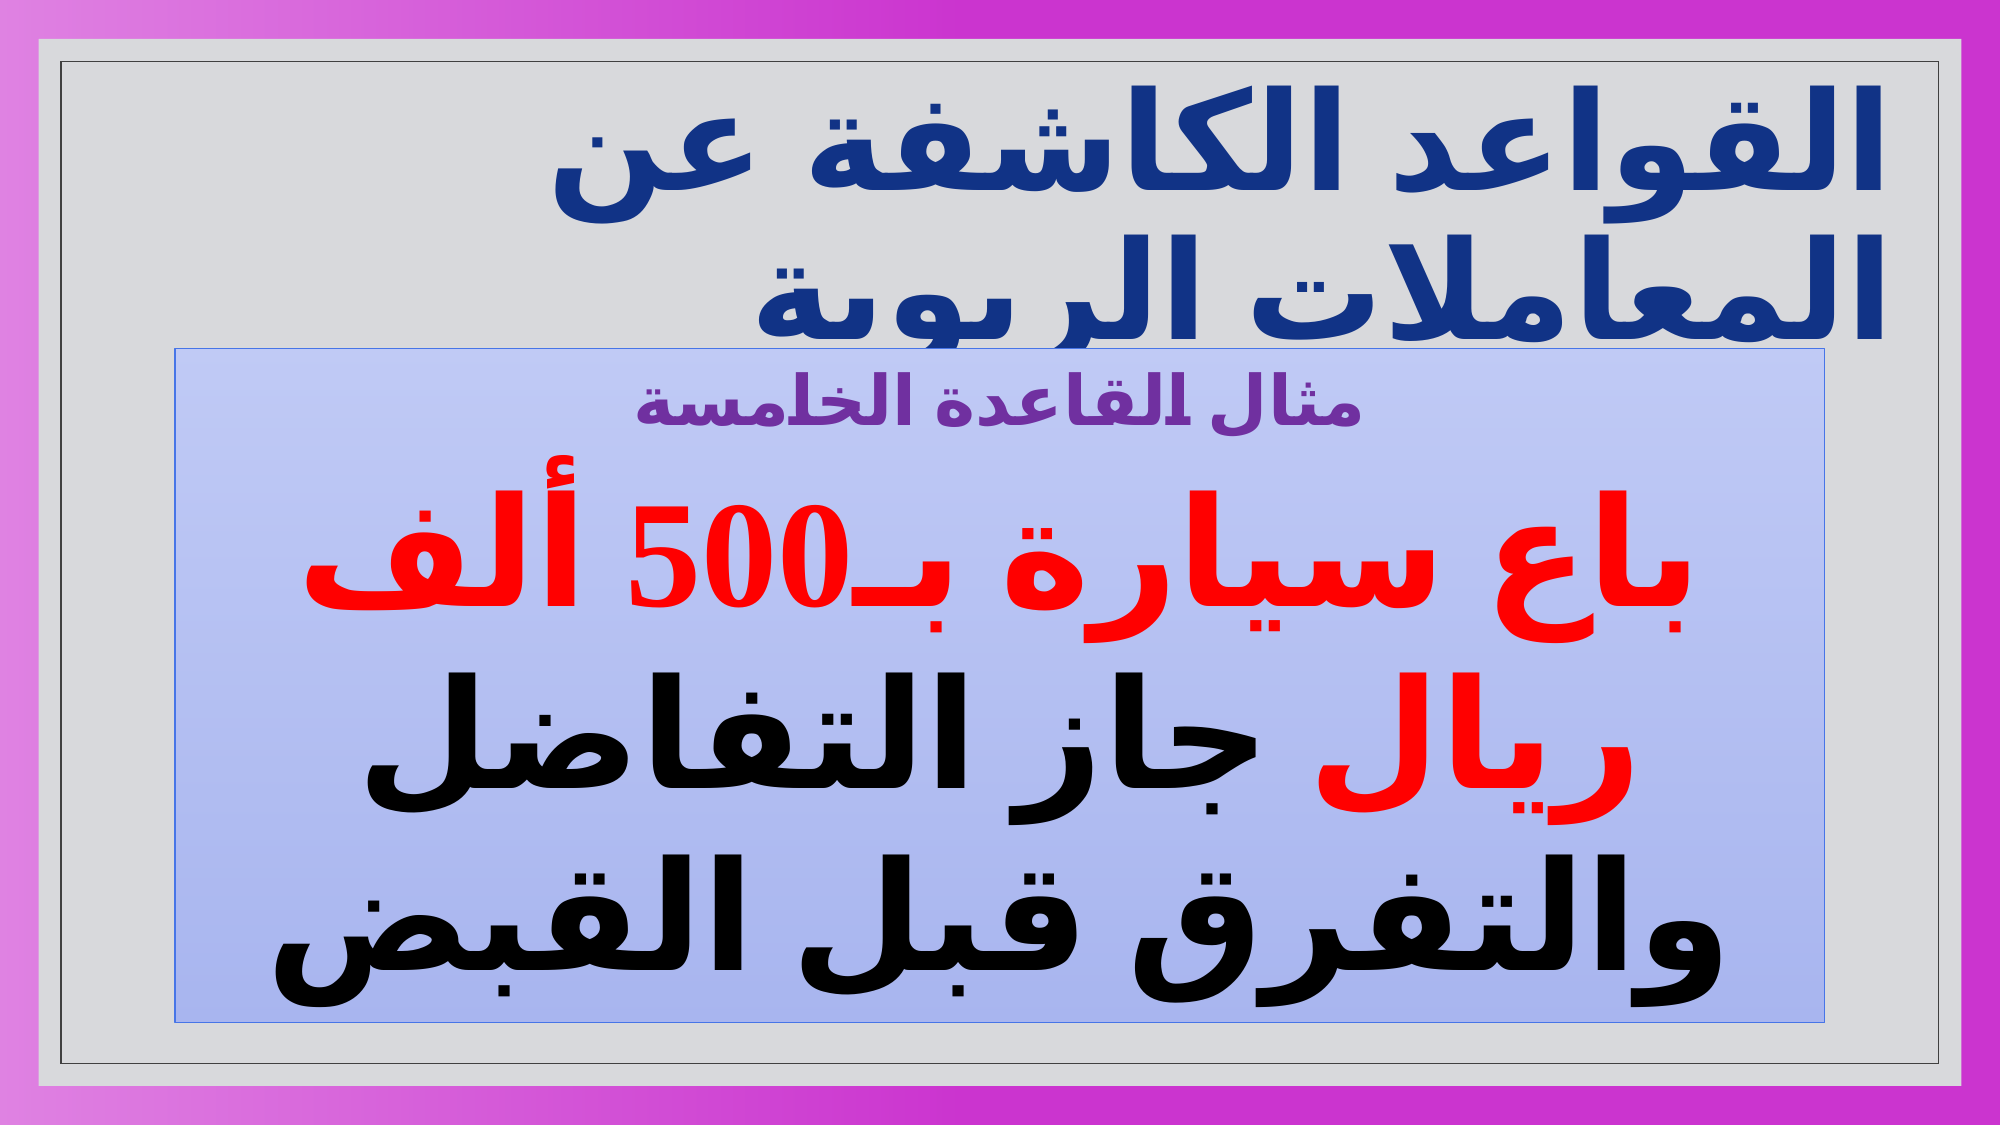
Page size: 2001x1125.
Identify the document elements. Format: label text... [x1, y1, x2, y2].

list مثال القاعدة الخامسة باع سيارة بـ500 ألف ريال جاز التفاضل والتفرق قبل القبض [174, 348, 1825, 1023]
title القواعد الكاشفة عن المعاملات الربوية [71, 92, 1910, 349]
